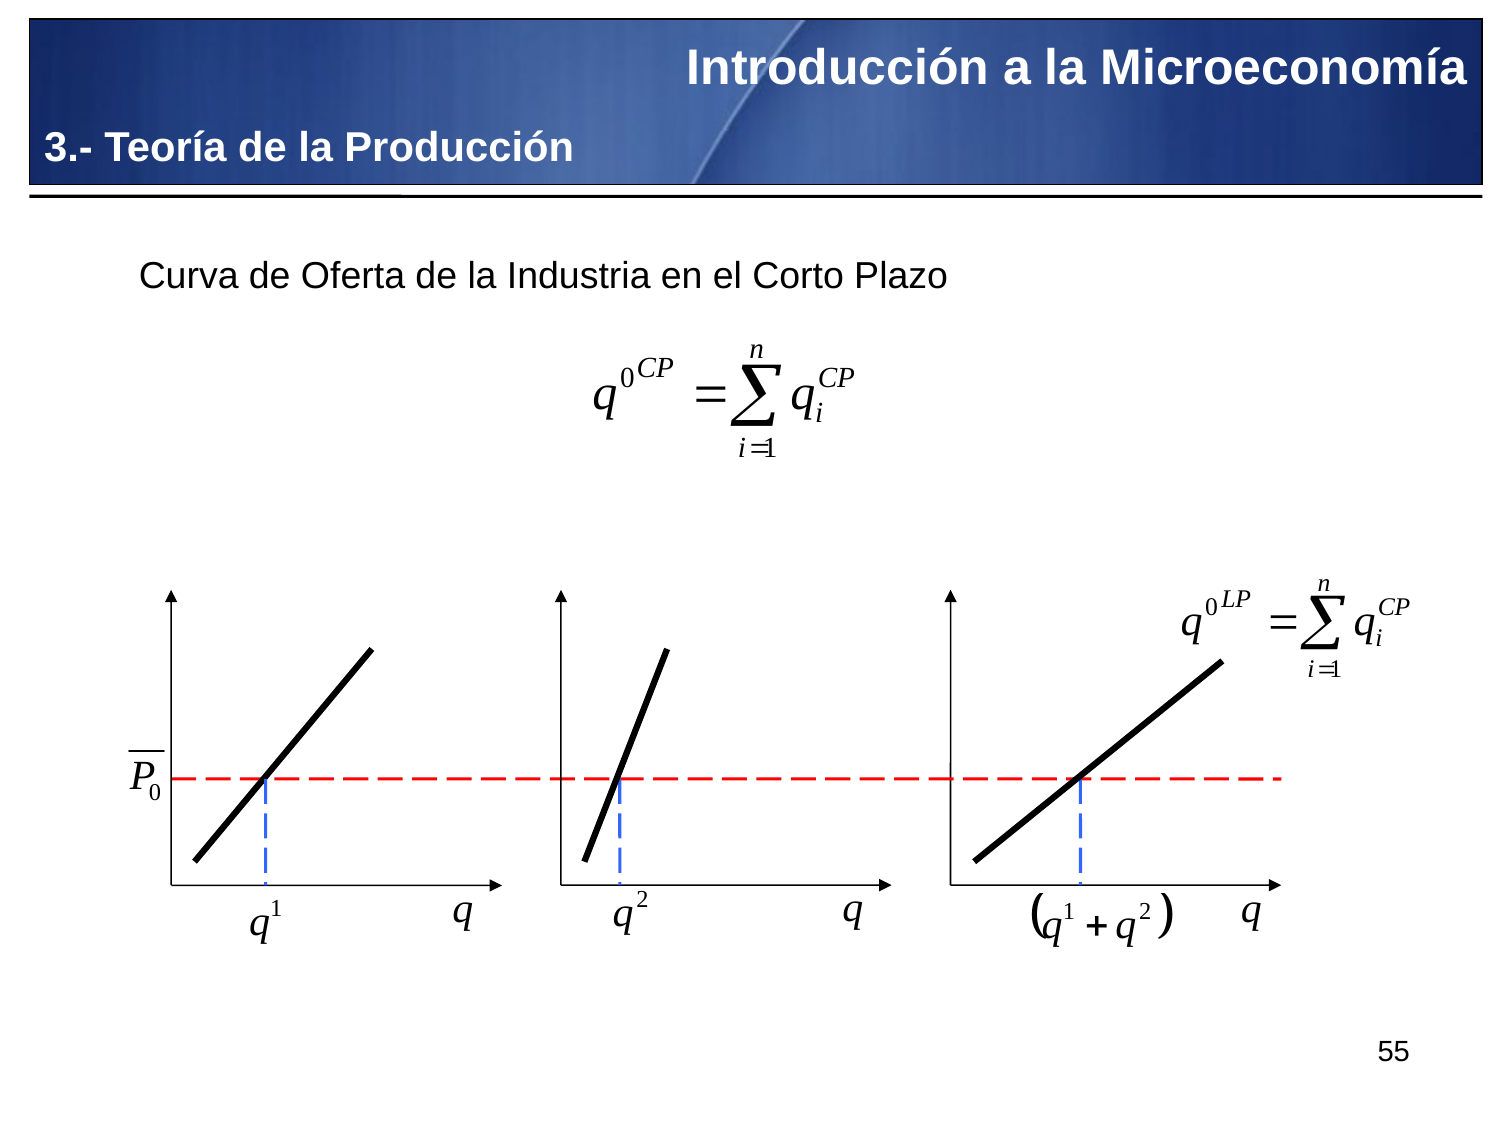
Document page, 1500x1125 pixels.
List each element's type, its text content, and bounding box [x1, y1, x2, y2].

text_box Introducción a la Microeconomía [608, 26, 1483, 102]
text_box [584, 326, 869, 469]
text_box [29, 19, 1483, 185]
text_box Curva de Oferta de la Industria en el Corto Plazo [123, 243, 1317, 304]
text_box 3.- Teoría de la Producción [29, 112, 632, 178]
slide_number 55 [1074, 1024, 1426, 1103]
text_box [121, 562, 1424, 956]
